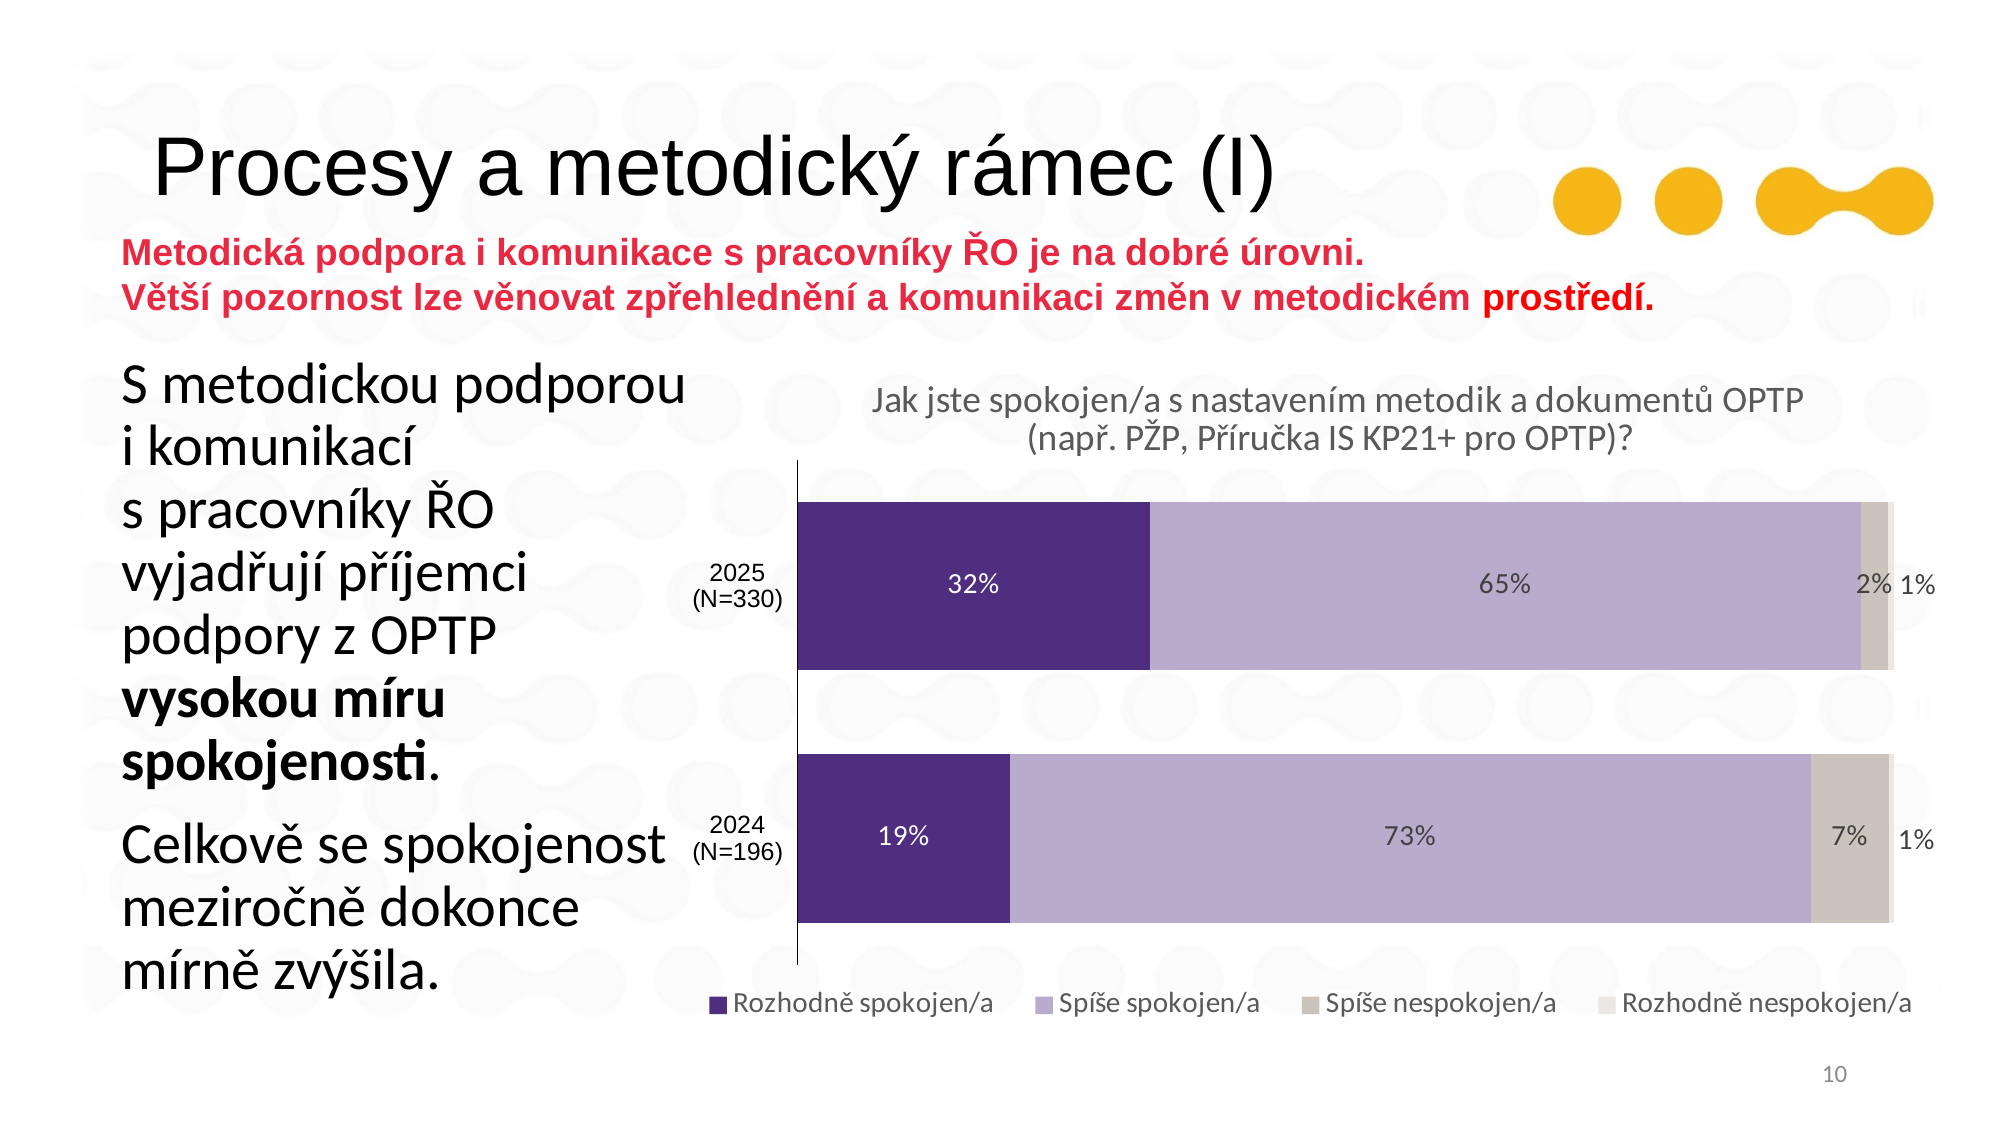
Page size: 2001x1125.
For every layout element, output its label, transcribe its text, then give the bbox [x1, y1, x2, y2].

list S metodickou podporou i komunikací s pracovníky ŘO vyjadřují příjemci podpory z OPTP vysokou míru spokojenosti. Celkově se spokojenost meziročně dokonce mírně zvýšila. [106, 345, 677, 1034]
chart [677, 345, 1949, 1034]
title Procesy a metodický rámec (I) [96, 59, 1920, 1008]
text_box Metodická podpora i komunikace s pracovníky ŘO je na dobré úrovni. Větší pozornost lze věnovat zpřehlednění a komunikaci změn v metodickém prostředí. [106, 220, 1716, 326]
slide_number 10 [1412, 1042, 1863, 1103]
picture [100, 70, 1943, 1003]
